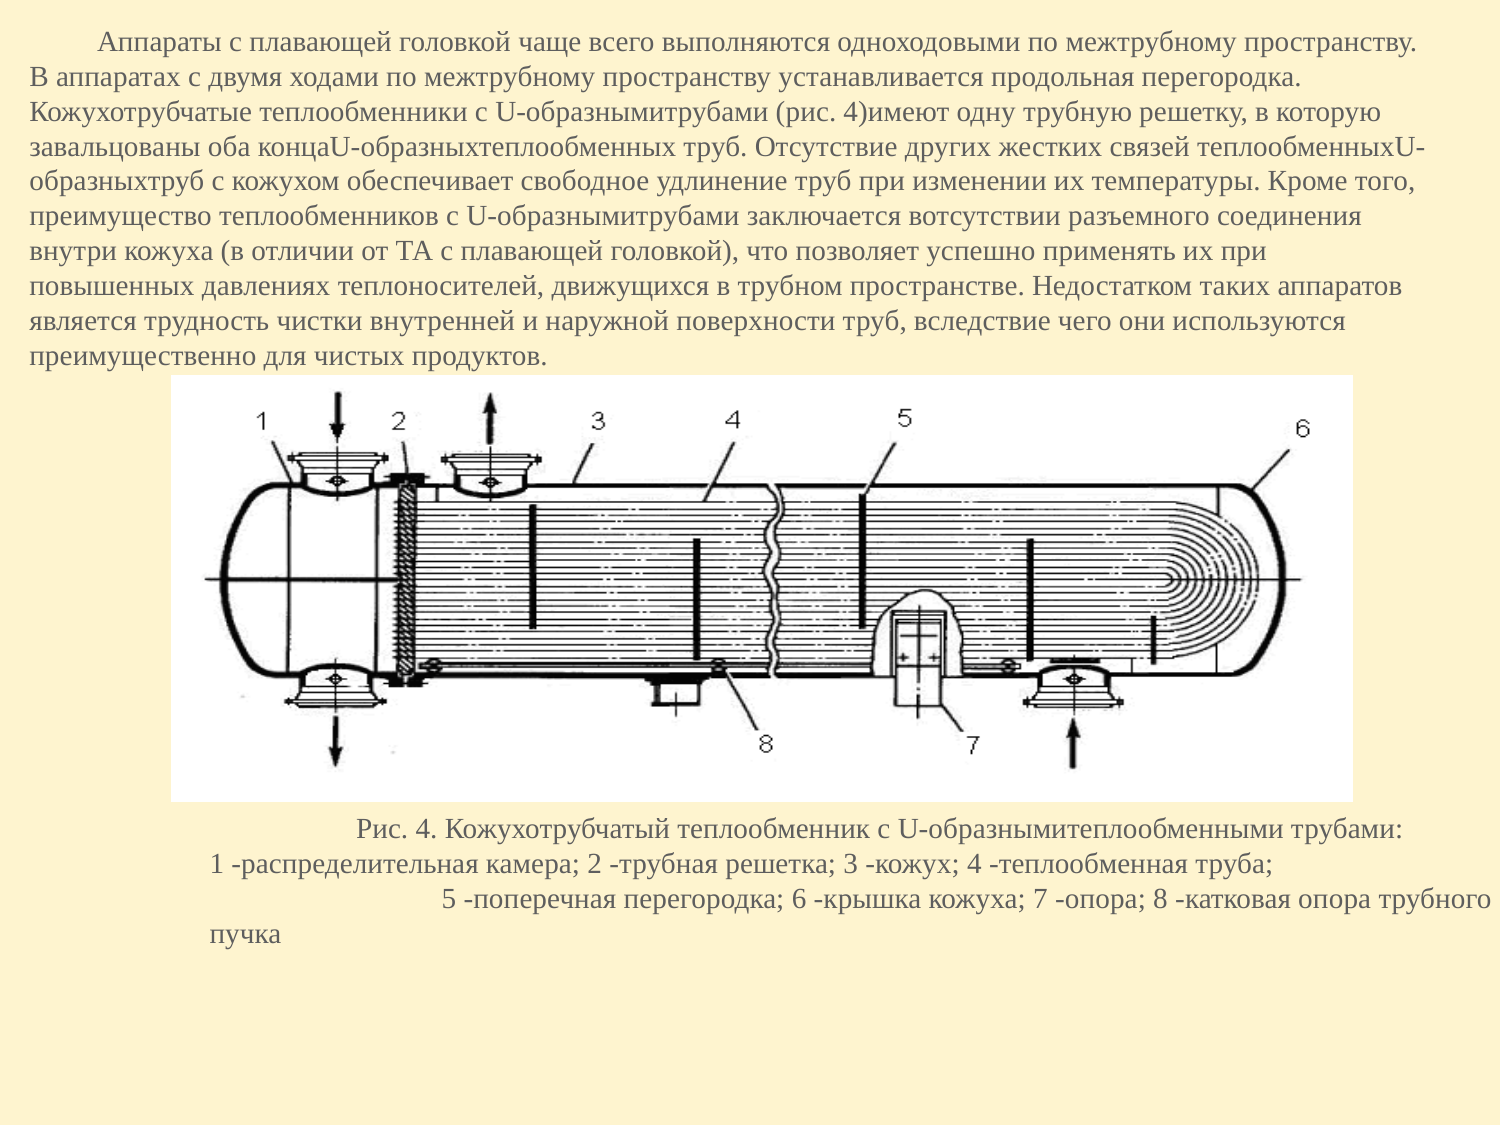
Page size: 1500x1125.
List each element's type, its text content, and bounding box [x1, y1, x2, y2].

picture [170, 375, 1353, 803]
list Аппараты с плавающей головкой чаще всего выполняются одноходовыми по межтрубному пространству. В аппаратах с двумя ходами по межтрубному пространству устанавливается продольная перегородка. Кожухотрубчатые теплообменники с U-образнымитрубами (рис. 4)имеют одну трубную решетку, в которую завальцованы оба концаU-образныхтеплообменных труб. Отсутствие других жестких связей теплообменныхU-образныхтруб с кожухом обеспечивает свободное удлинение труб при изменении их температуры. Кроме того, преимущество теплообменников с U-образнымитрубами заключается вотсутствии разъемного соединения внутри кожуха (в отличии от ТА с плавающей головкой), что позволяет успешно применять их при повышенных давлениях теплоносителей, движущихся в трубном пространстве. Недостатком таких аппаратов является трудность чистки внутренней и наружной поверхности труб, вследствие чего они используются преимущественно для чистых продуктов. [29, 14, 1436, 668]
text_box Рис. 4. Кожухотрубчатый теплообменник с U-образнымитеплообменными трубами: 1 -распределительная камера; 2 -трубная решетка; 3 -кожух; 4 -теплообменная труба; 5 -поперечная перегородка; 6 -крышка кожуха; 7 -опора; 8 -катковая опора трубного пучка [194, 801, 1500, 957]
